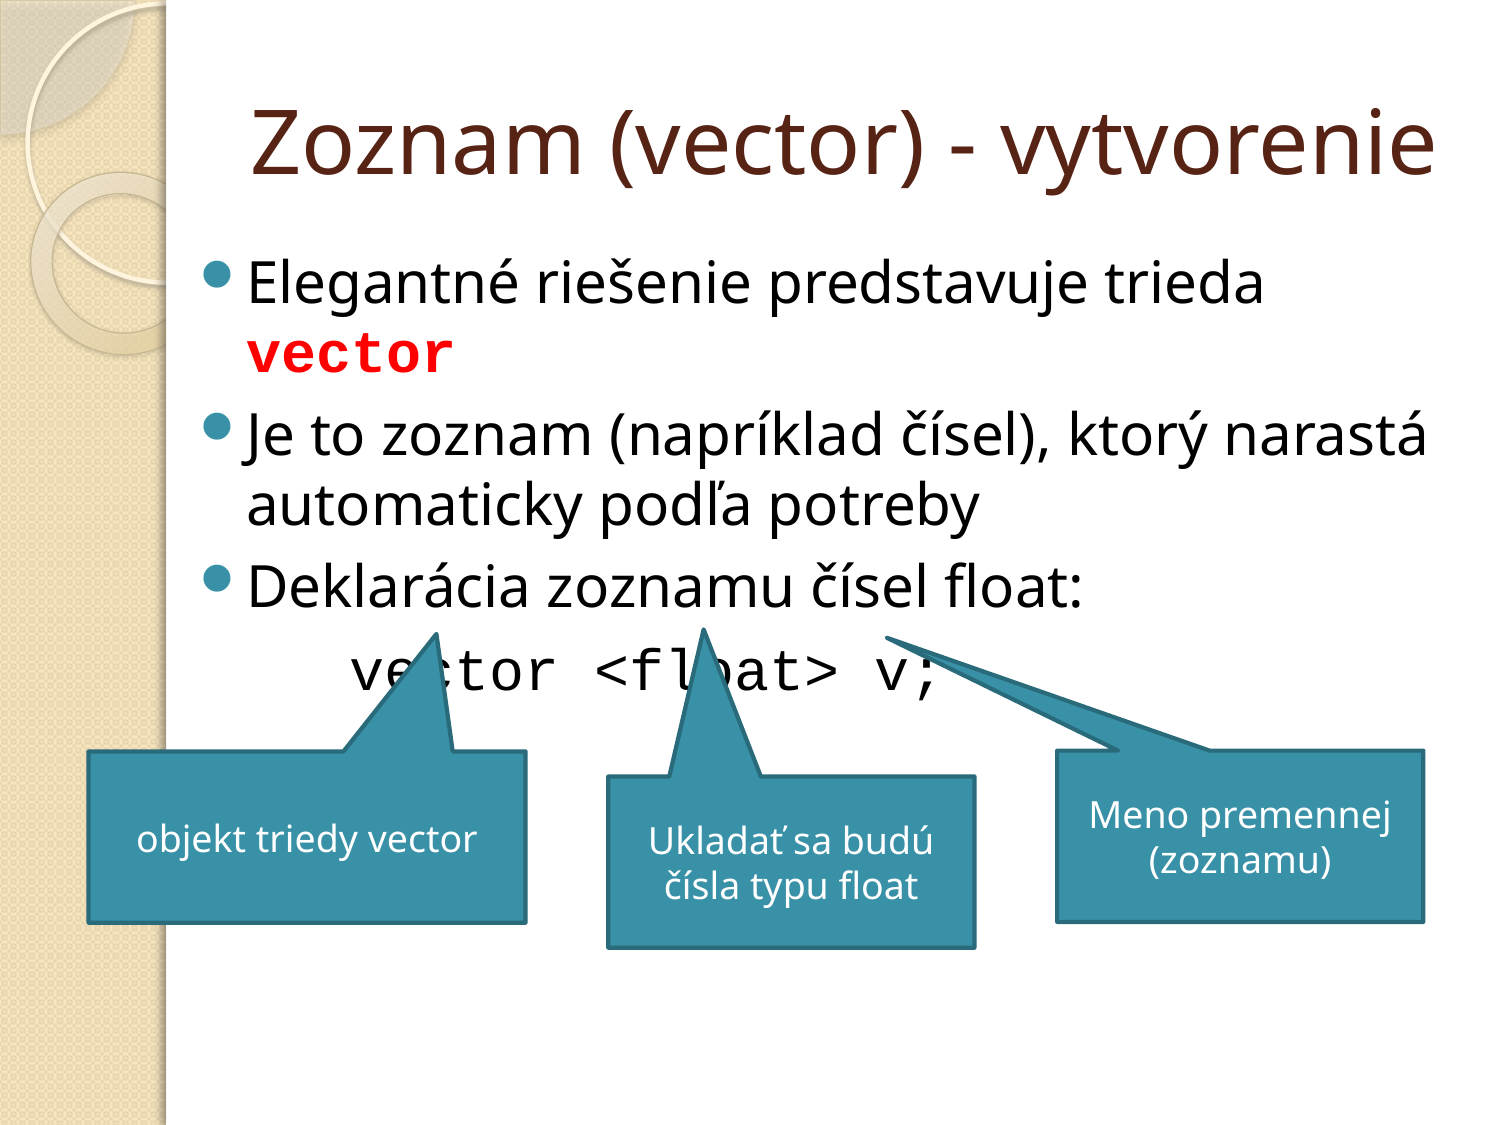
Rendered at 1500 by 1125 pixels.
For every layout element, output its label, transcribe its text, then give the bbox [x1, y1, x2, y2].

text_box Meno premennej (zoznamu) [884, 635, 1426, 925]
text_box Ukladať sa budú čísla typu float [606, 627, 977, 950]
title Zoznam (vector) - vytvorenie [235, 45, 1466, 233]
text_box objekt triedy vector [86, 631, 528, 925]
list Elegantné riešenie predstavuje trieda vector Je to zoznam (napríklad čísel), ktorý narastá automaticky podľa potreby Deklarácia zoznamu čísel float: vector <float> v; [171, 237, 1500, 1125]
